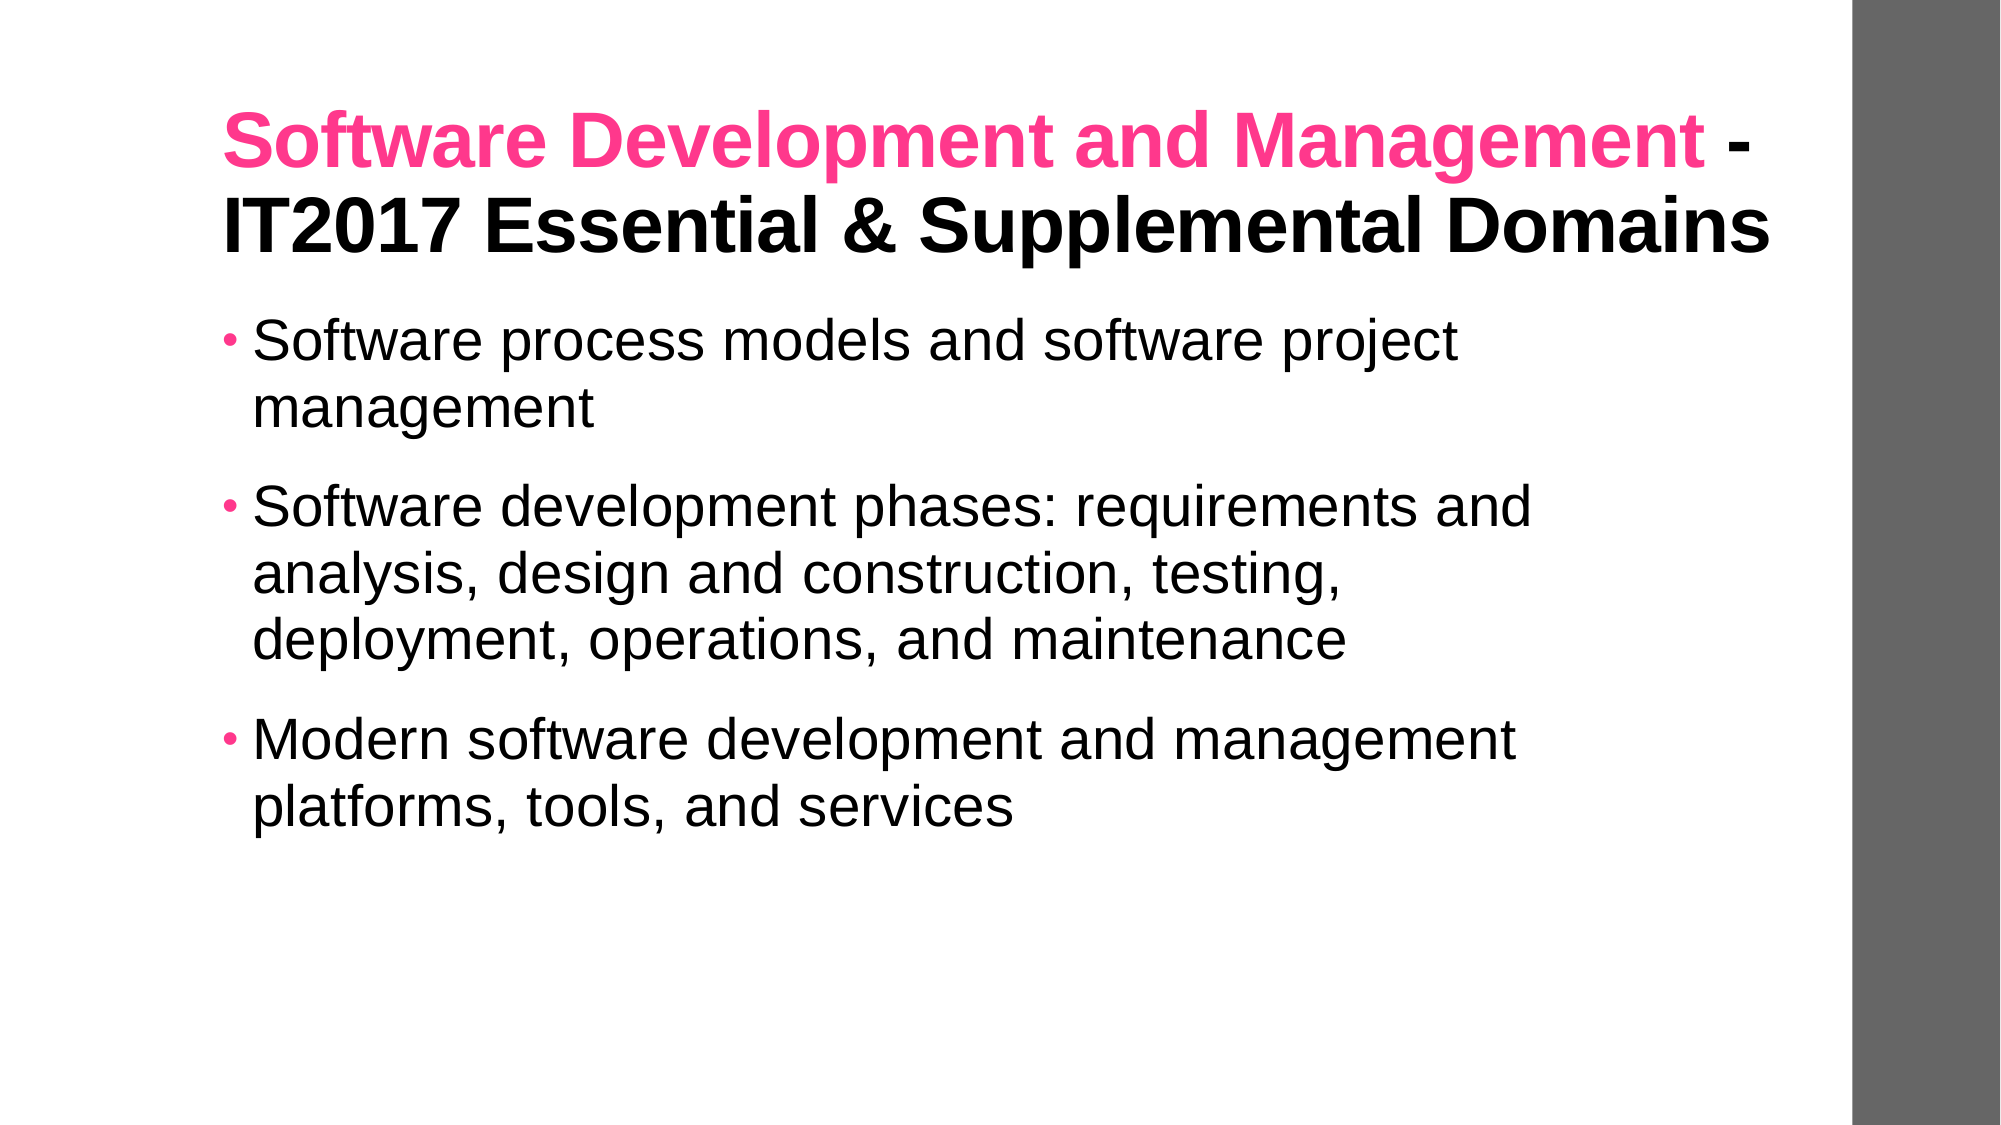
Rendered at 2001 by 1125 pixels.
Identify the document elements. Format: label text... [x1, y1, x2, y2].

list Software process models and software project management Software development phases: requirements and analysis, design and construction, testing, deployment, operations, and maintenance Modern software development and management platforms, tools, and services [206, 299, 1617, 1014]
title Software Development and Management - IT2017 Essential & Supplemental Domains [206, 43, 1797, 278]
